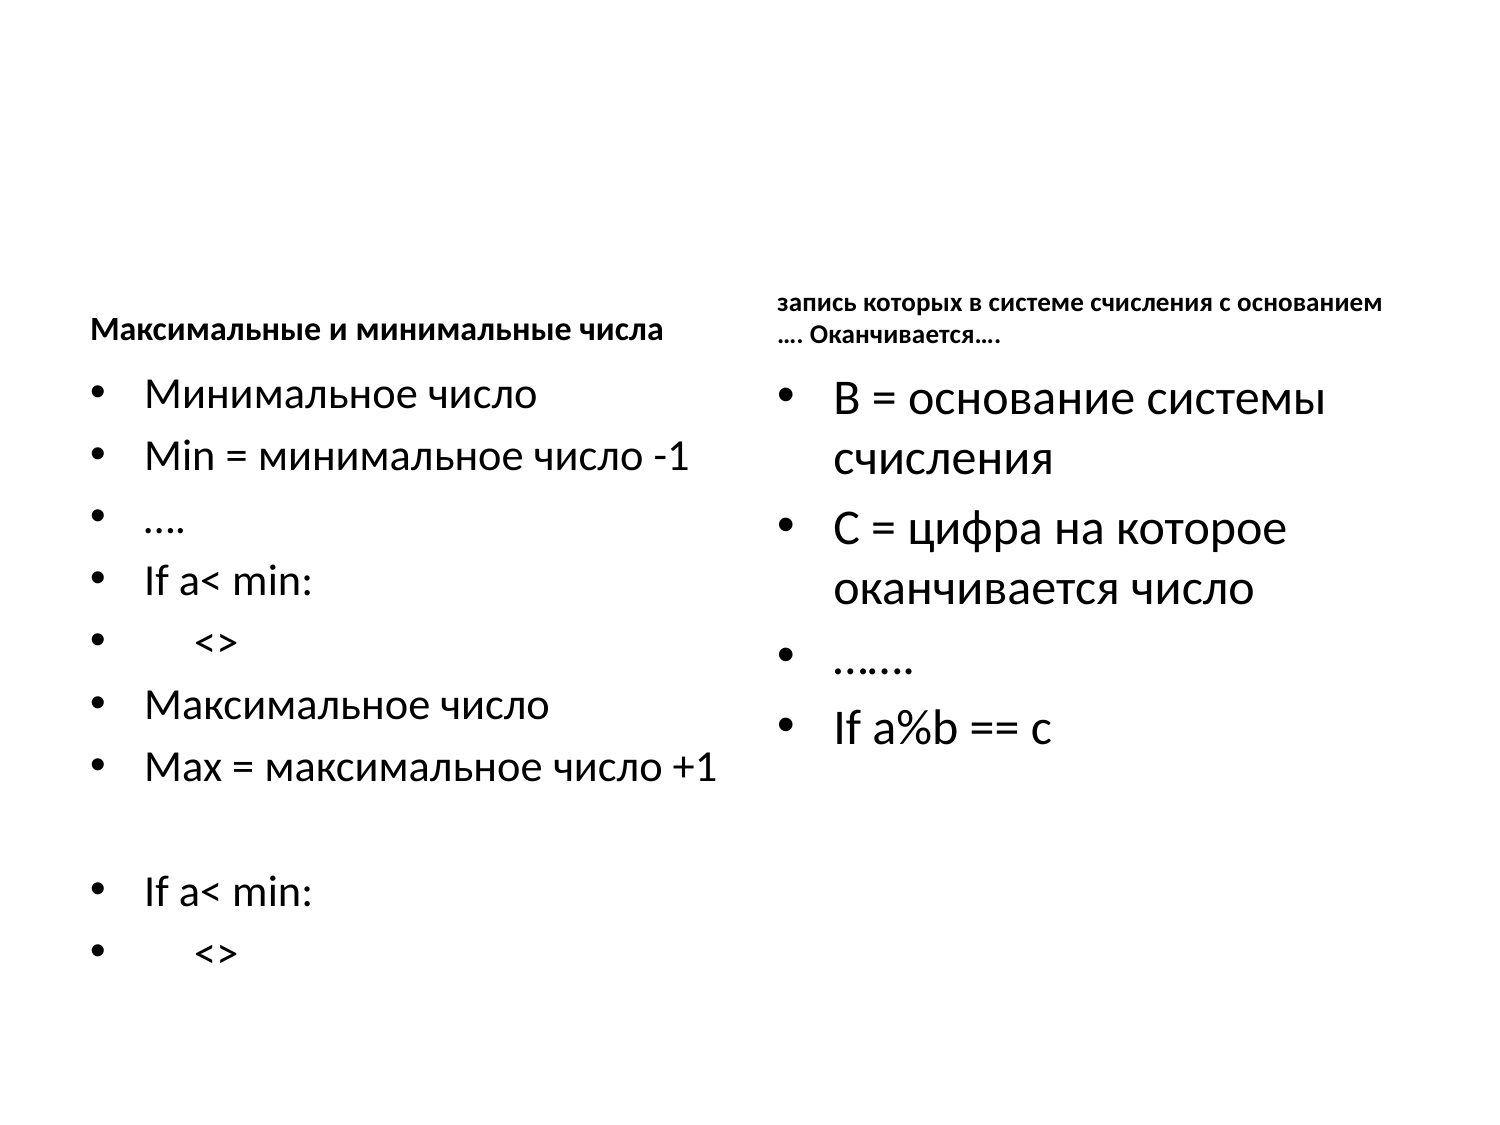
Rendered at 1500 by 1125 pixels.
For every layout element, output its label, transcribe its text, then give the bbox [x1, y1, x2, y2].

list B = основание системы счисления C = цифра на которое оканчивается число ……. If a%b == c [761, 356, 1425, 1005]
list Максимальные и минимальные числа [75, 251, 738, 356]
list Минимальное число Min = минимальное число -1 …. If a< min: <> Максимальное число Max = максимальное число +1 If a< min: <> [75, 356, 738, 1005]
list запись которых в системе счисления с основанием …. Оканчивается…. [761, 251, 1425, 356]
